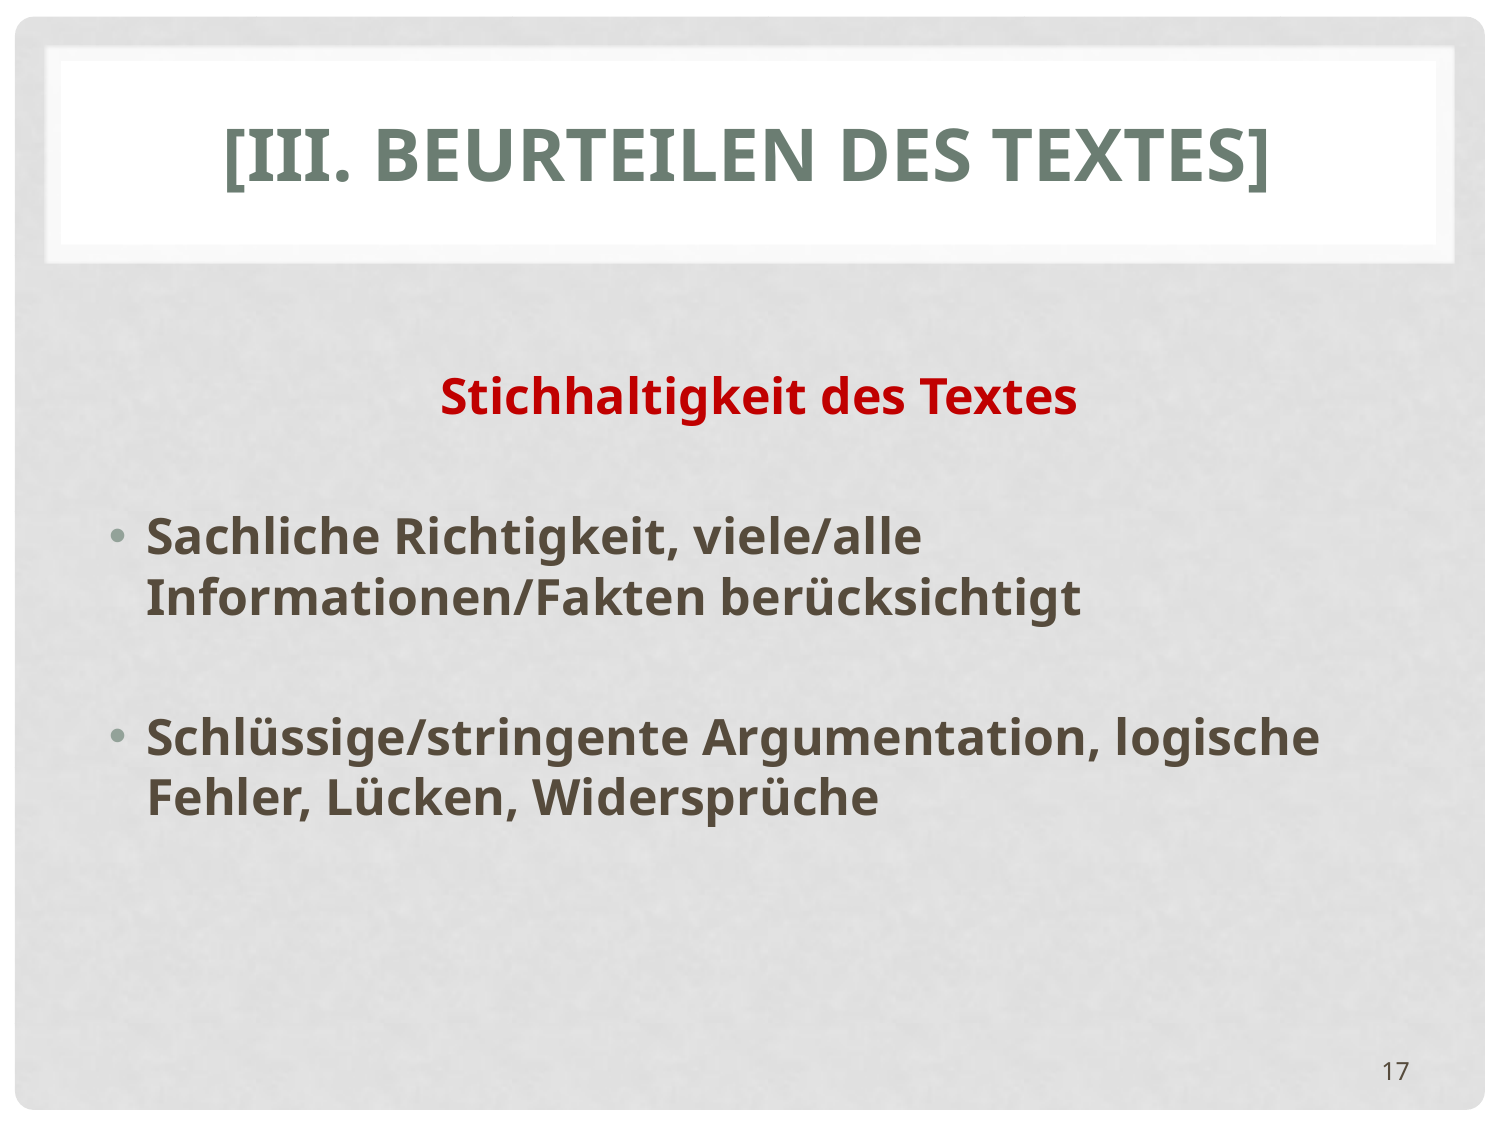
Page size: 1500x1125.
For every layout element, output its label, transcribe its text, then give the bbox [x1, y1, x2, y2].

list Stichhaltigkeit des Textes Sachliche Richtigkeit, viele/alle Informationen/Fakten berücksichtigt Schlüssige/stringente Argumentation, logische Fehler, Lücken, Widersprüche [75, 287, 1425, 1005]
title [III. Beurteilen des Textes] [69, 66, 1425, 238]
slide_number 17 [1074, 1042, 1425, 1103]
